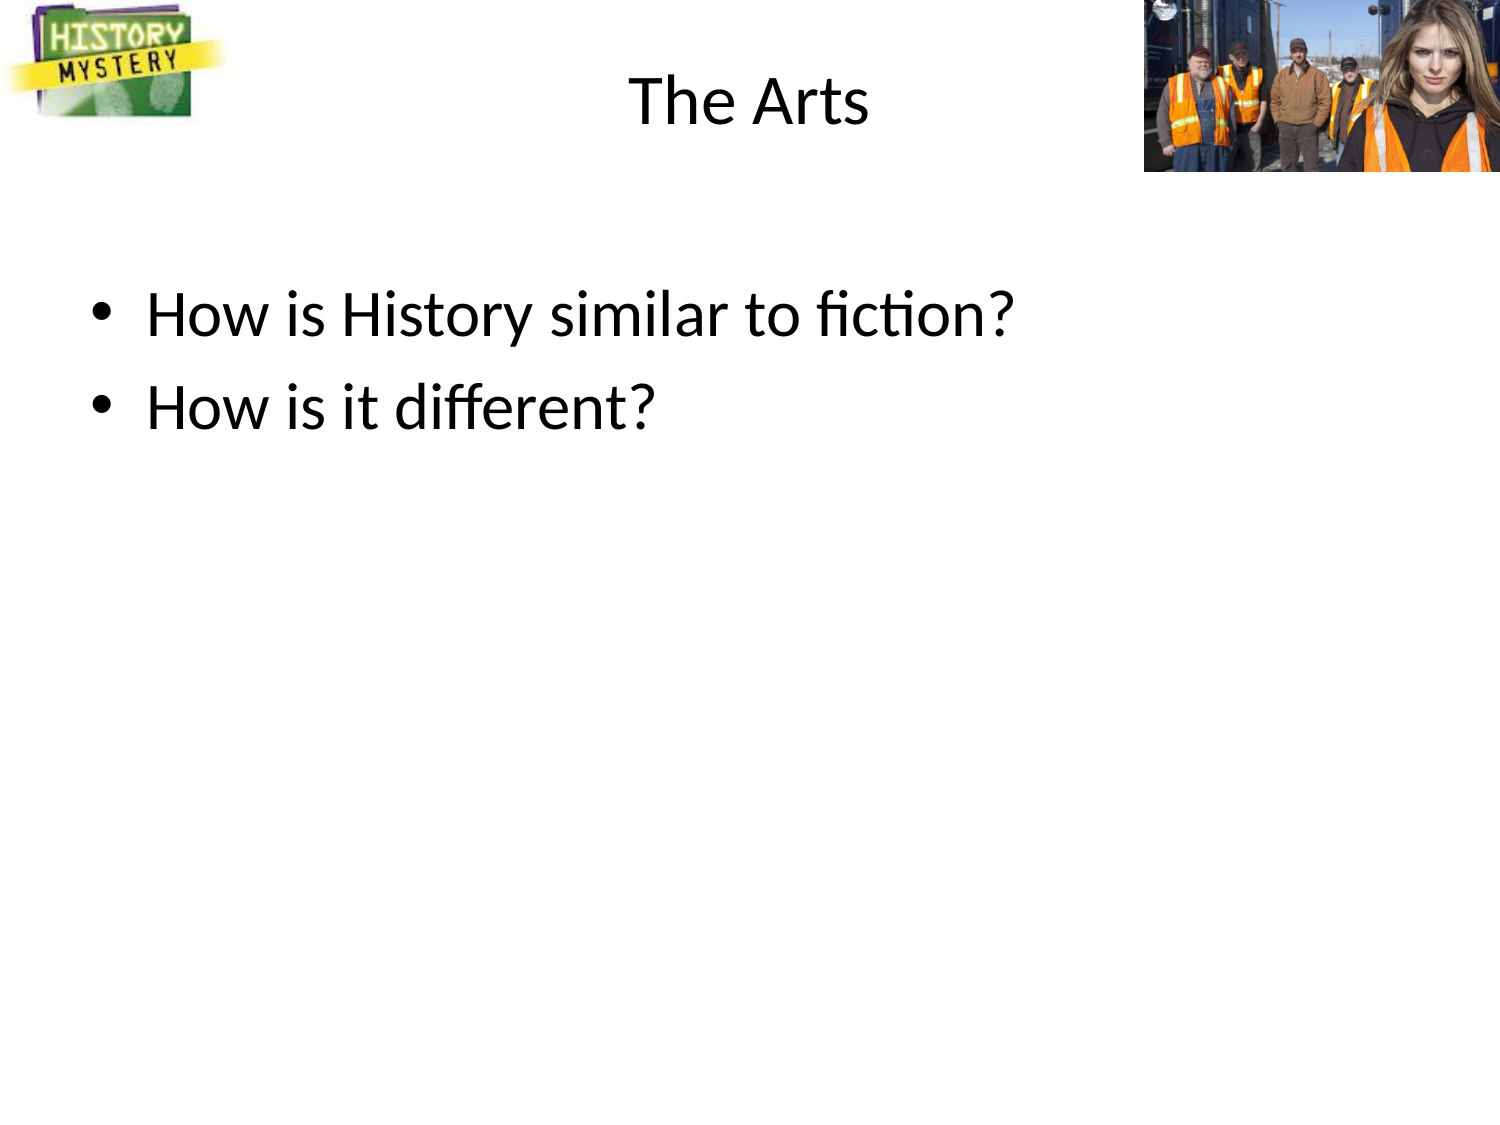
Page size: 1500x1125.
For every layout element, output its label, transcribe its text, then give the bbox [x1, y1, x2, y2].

title The Arts [75, 45, 1425, 233]
picture [1144, 0, 1500, 172]
picture [0, 0, 235, 138]
list How is History similar to fiction? How is it different? [75, 262, 1425, 1005]
